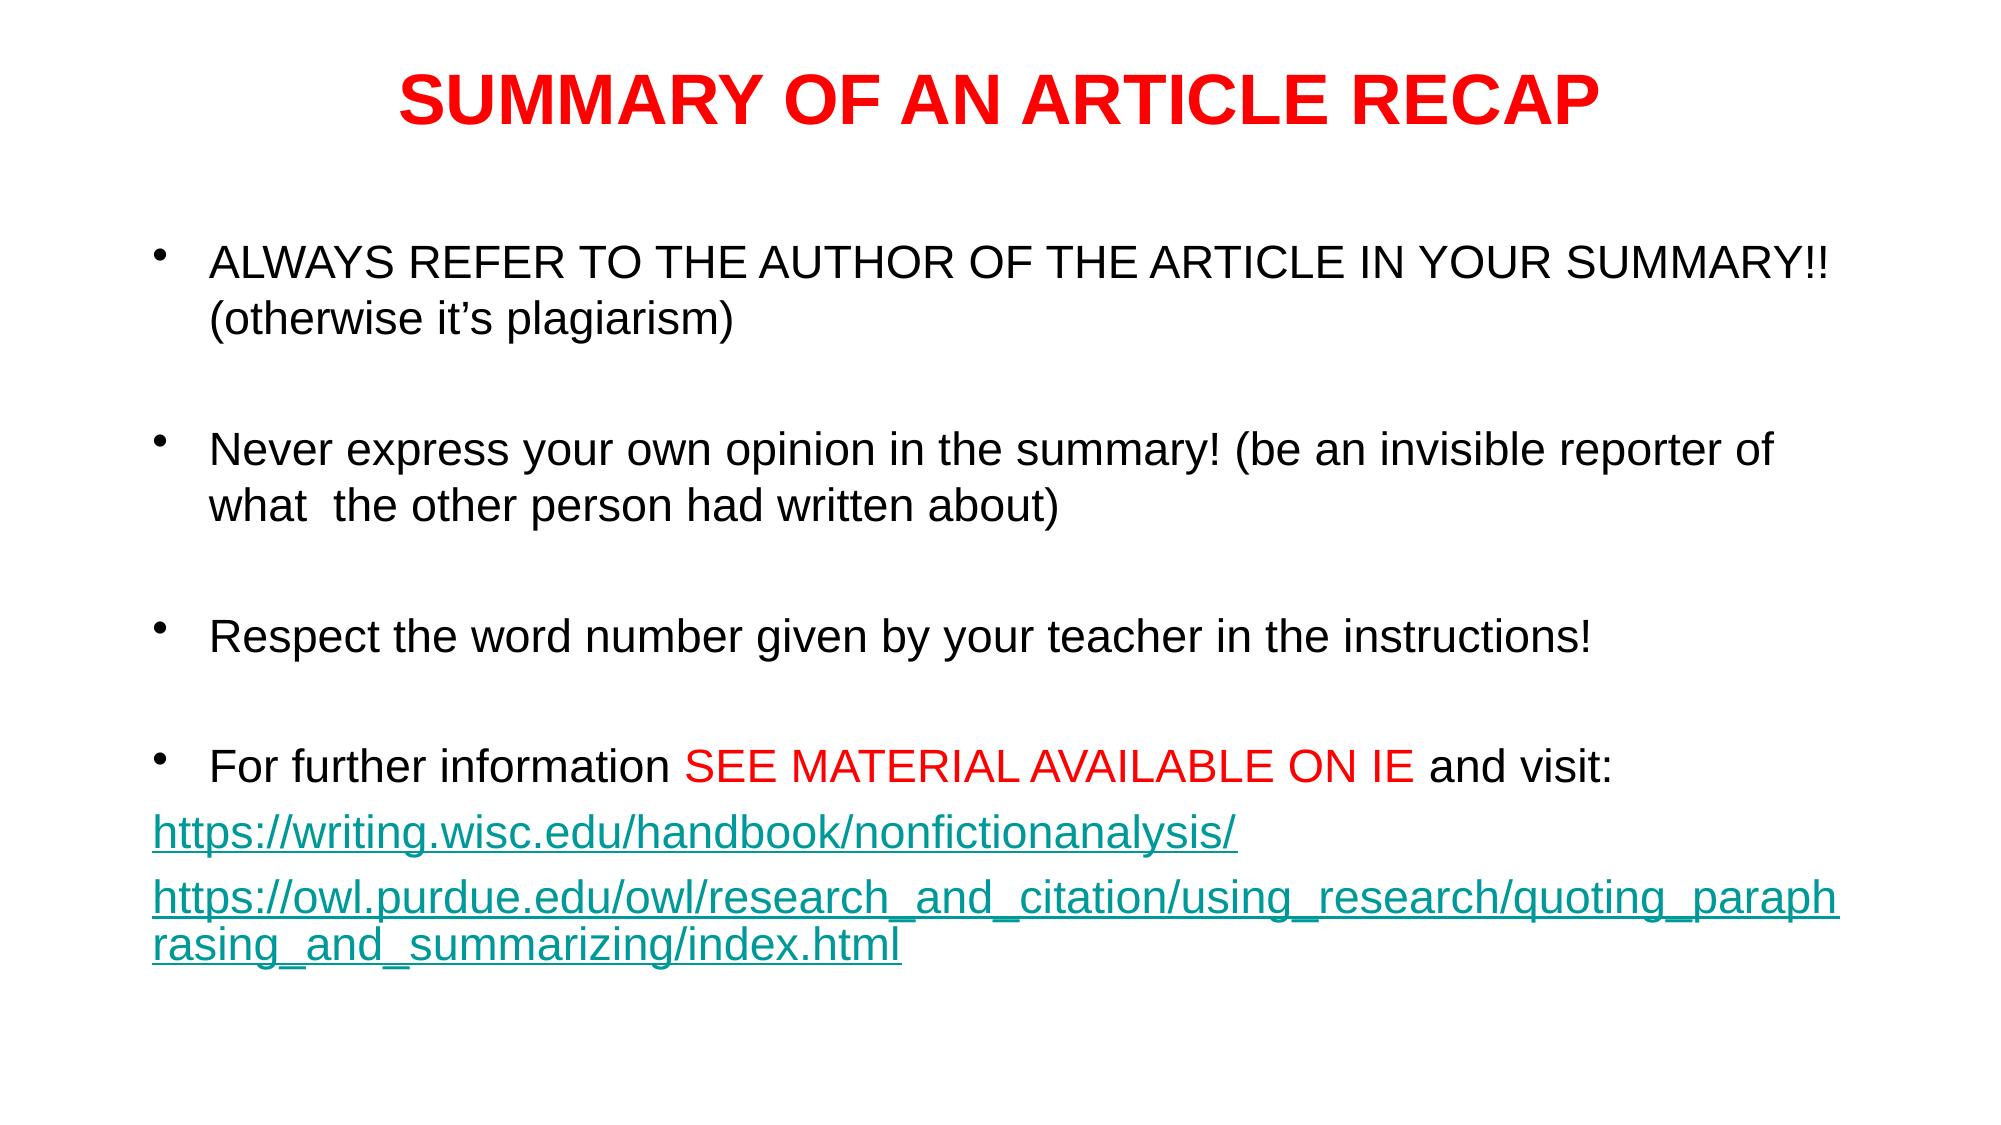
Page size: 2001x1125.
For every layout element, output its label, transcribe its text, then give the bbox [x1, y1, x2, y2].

title SUMMARY OF AN ARTICLE RECAP [99, 45, 1900, 233]
list ALWAYS REFER TO THE AUTHOR OF THE ARTICLE IN YOUR SUMMARY!! (otherwise it’s plagiarism) Never express your own opinion in the summary! (be an invisible reporter of what the other person had written about) Respect the word number given by your teacher in the instructions! For further information SEE MATERIAL AVAILABLE ON IE and visit: https://writing.wisc.edu/handbook/nonfictionanalysis/ https://owl.purdue.edu/owl/research_and_citation/using_research/quoting_paraphrasing_and_summarizing/index.html [137, 224, 1863, 939]
